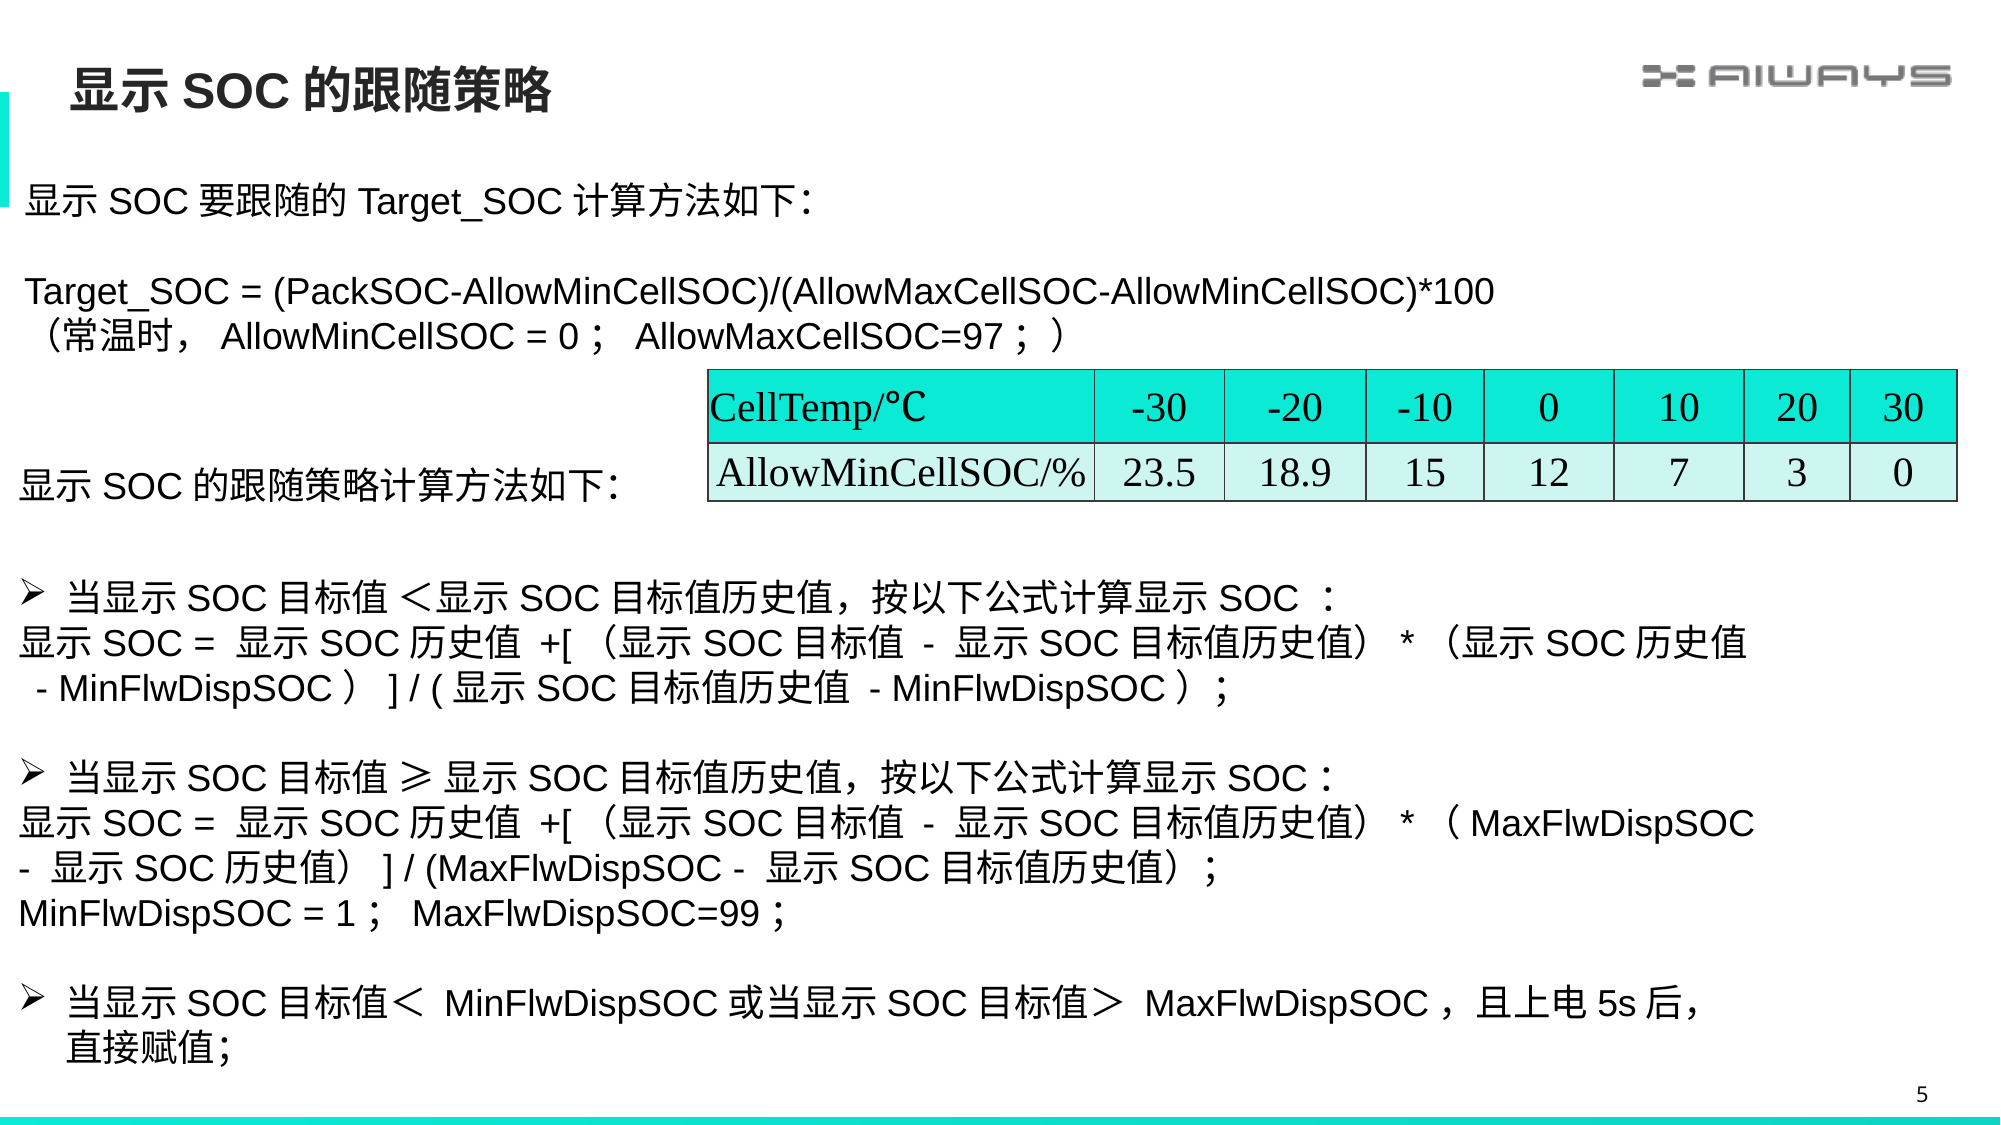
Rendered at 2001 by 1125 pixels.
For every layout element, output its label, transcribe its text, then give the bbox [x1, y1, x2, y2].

table_cell 18.9 [1225, 444, 1365, 500]
text_box 显示SOC的跟随策略计算方法如下： 当显示SOC目标值 ＜显示SOC目标值历史值，按以下公式计算显示SOC ： 显示SOC = 显示SOC历史值 +[（显示SOC目标值 - 显示SOC目标值历史值）*（显示SOC历史值 - MinFlwDispSOC）] / (显示SOC目标值历史值 - MinFlwDispSOC）； 当显示SOC目标值 ≥ 显示SOC目标值历史值，按以下公式计算显示SOC： 显示SOC = 显示SOC历史值 +[（显示SOC目标值 - 显示SOC目标值历史值）*（MaxFlwDispSOC - 显示SOC历史值）] / (MaxFlwDispSOC - 显示SOC目标值历史值）； MinFlwDispSOC = 1；MaxFlwDispSOC=99； 当显示SOC目标值＜ MinFlwDispSOC或当显示SOC目标值＞ MaxFlwDispSOC，且上电5s后，直接赋值； [0, 431, 1773, 1122]
text_box 显示SOC要跟随的Target_SOC计算方法如下： Target_SOC = (PackSOC-AllowMinCellSOC)/(AllowMaxCellSOC-AllowMinCellSOC)*100 （常温时，AllowMinCellSOC = 0；AllowMaxCellSOC=97；） [0, 146, 2000, 365]
table_header 30 [1851, 370, 1956, 442]
table_header 10 [1615, 370, 1743, 442]
table_header CellTemp/℃ [709, 370, 1094, 442]
table_header -30 [1095, 370, 1224, 442]
table_header 0 [1485, 370, 1613, 442]
text_box 显示SOC的跟随策略 [55, 30, 1944, 146]
table_cell 0 [1851, 444, 1956, 500]
table_cell 15 [1367, 444, 1483, 500]
table_cell AllowMinCellSOC/% [709, 444, 1094, 500]
table_cell 7 [1615, 444, 1743, 500]
table_cell 23.5 [1095, 444, 1224, 500]
table_cell 12 [1485, 444, 1613, 500]
table_header -10 [1367, 370, 1483, 442]
table_header -20 [1225, 370, 1365, 442]
table_cell 3 [1745, 444, 1849, 500]
table_header 20 [1745, 370, 1849, 442]
picture [1944, 65, 1952, 87]
